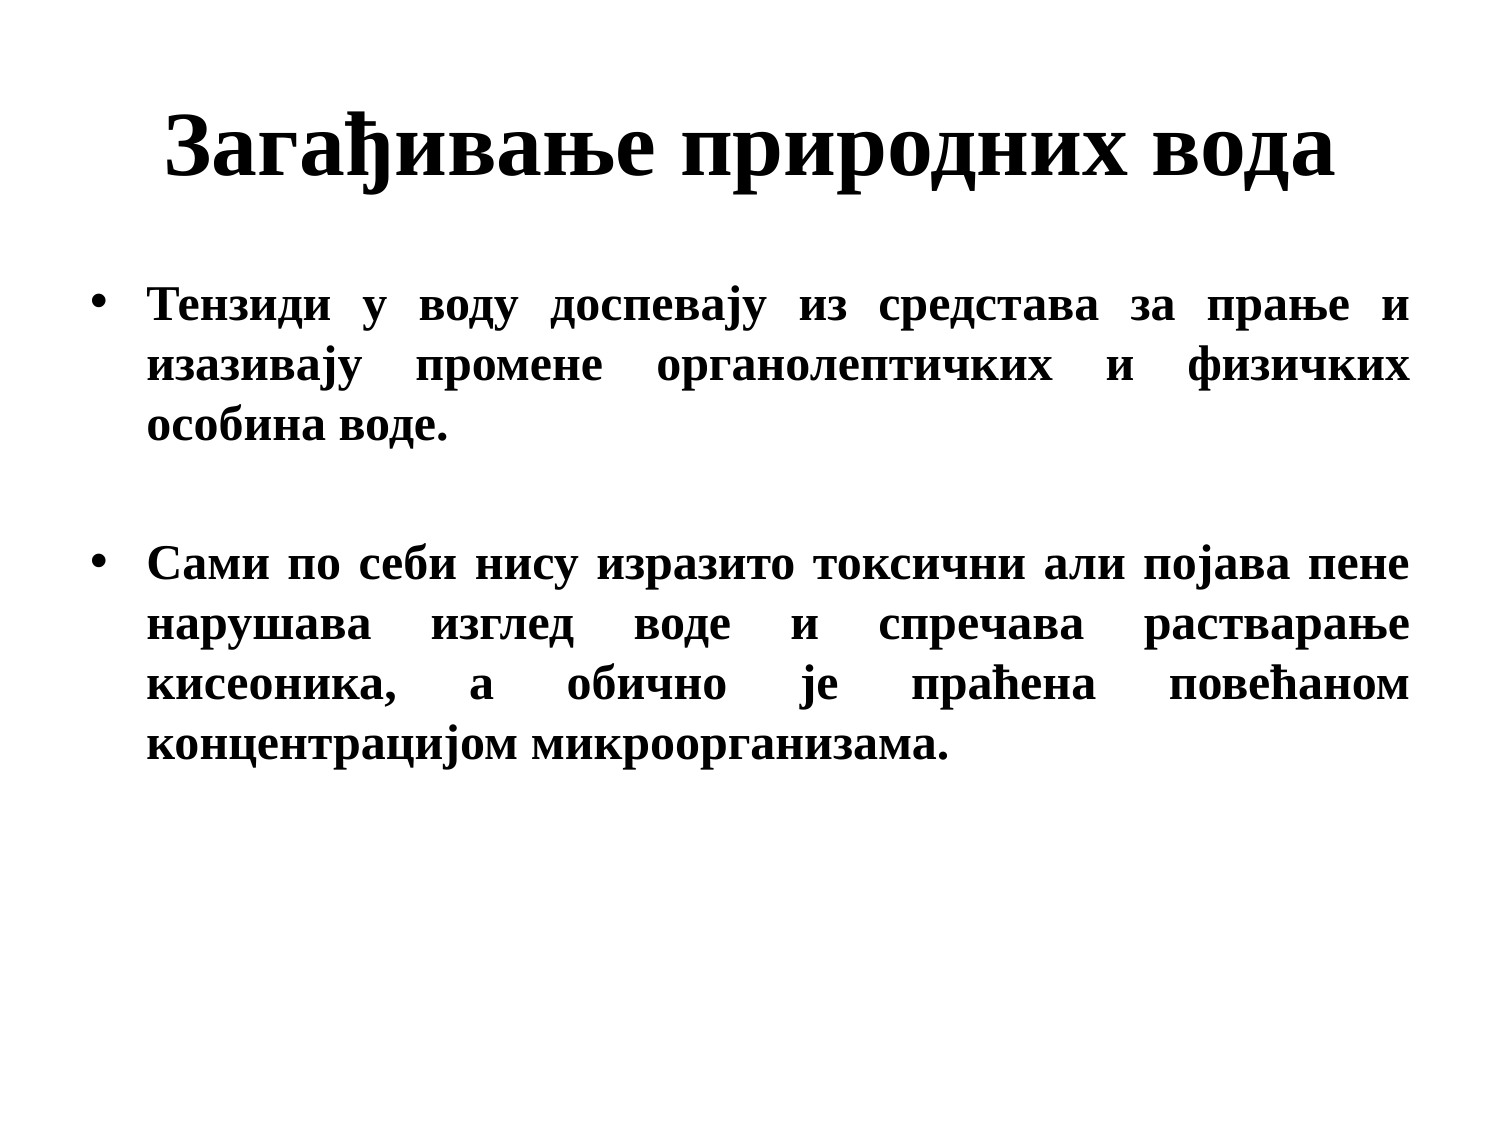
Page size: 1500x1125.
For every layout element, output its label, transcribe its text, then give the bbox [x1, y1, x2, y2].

title Загађивање природних вода [74, 44, 1426, 233]
list Тензиди у воду доспевају из средстава за прање и изазивају промене органолептичких и физичких особина воде. Сами по себи нису изразито токсични али појава пене нарушава изглед воде и спречава растварање кисеоника, а обично је праћена повећаном концентрацијом микроорганизама. [74, 262, 1426, 1006]
